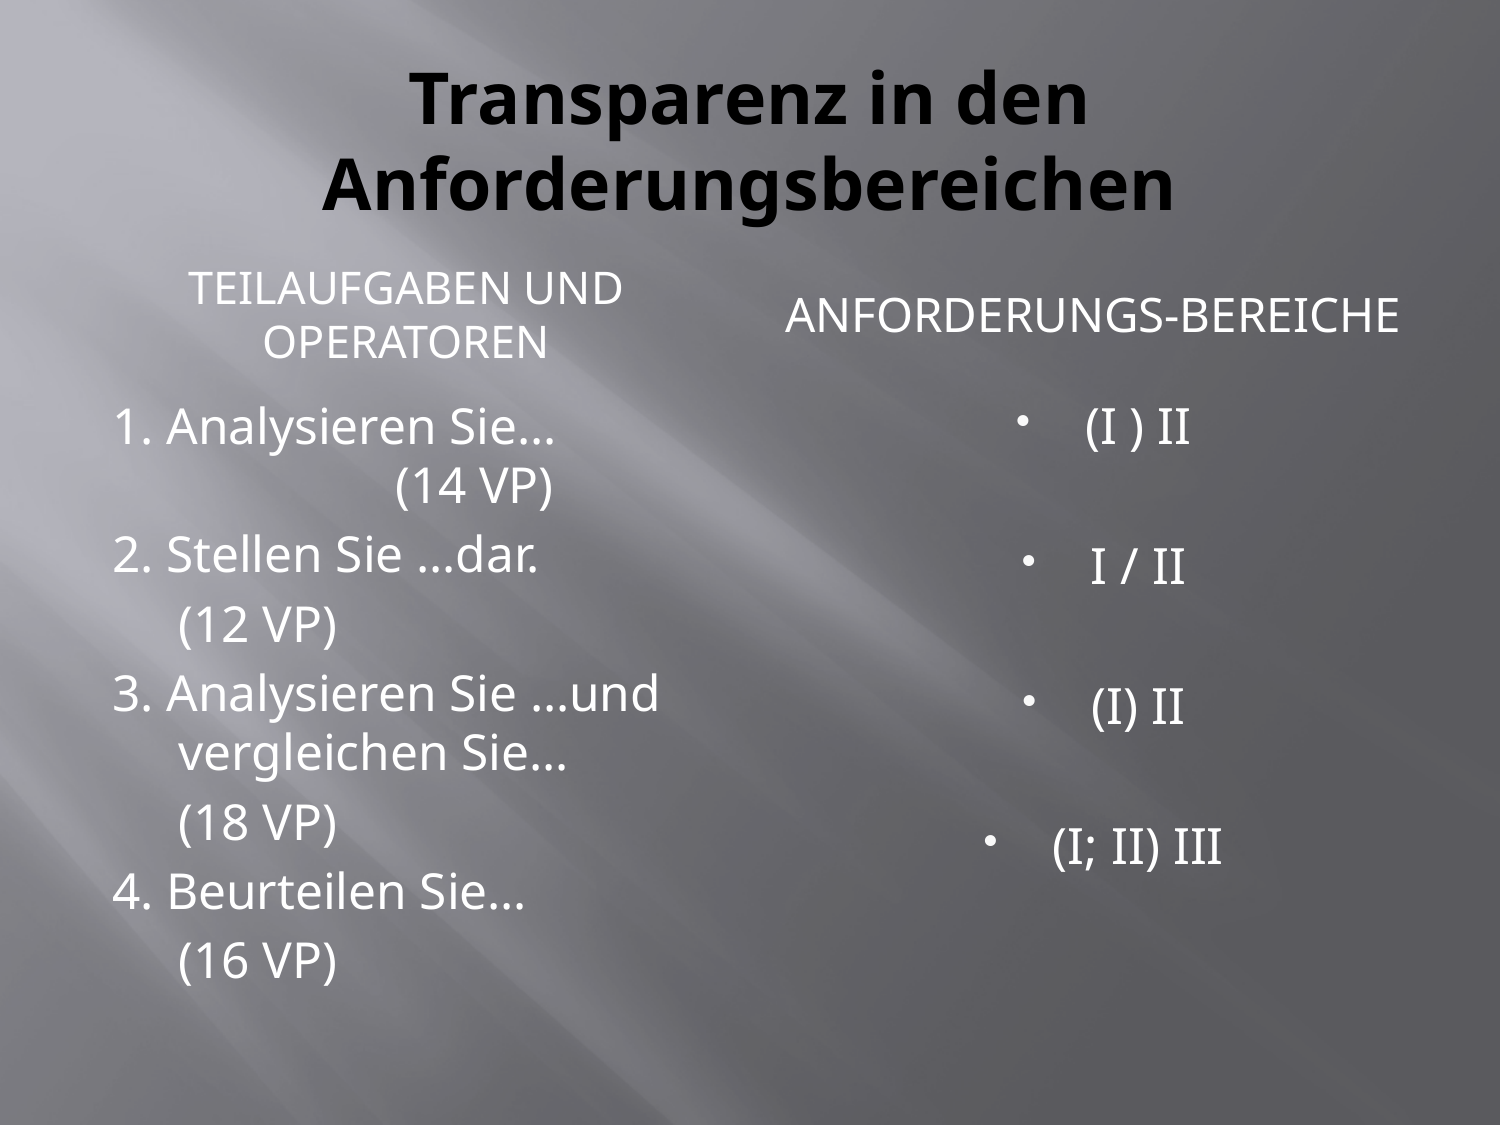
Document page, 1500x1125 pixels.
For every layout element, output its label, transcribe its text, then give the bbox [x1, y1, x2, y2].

list (I ) II I / II (I) II (I; II) III [761, 387, 1425, 1005]
list Teilaufgaben und Operatoren [75, 251, 738, 375]
list 1. Analysieren Sie… (14 VP) 2. Stellen Sie …dar. (12 VP) 3. Analysieren Sie …und vergleichen Sie… (18 VP) 4. Beurteilen Sie… (16 VP) [75, 387, 738, 1005]
title Transparenz in den Anforderungsbereichen [75, 44, 1425, 233]
list Anforderungs-bereiche [761, 251, 1425, 375]
